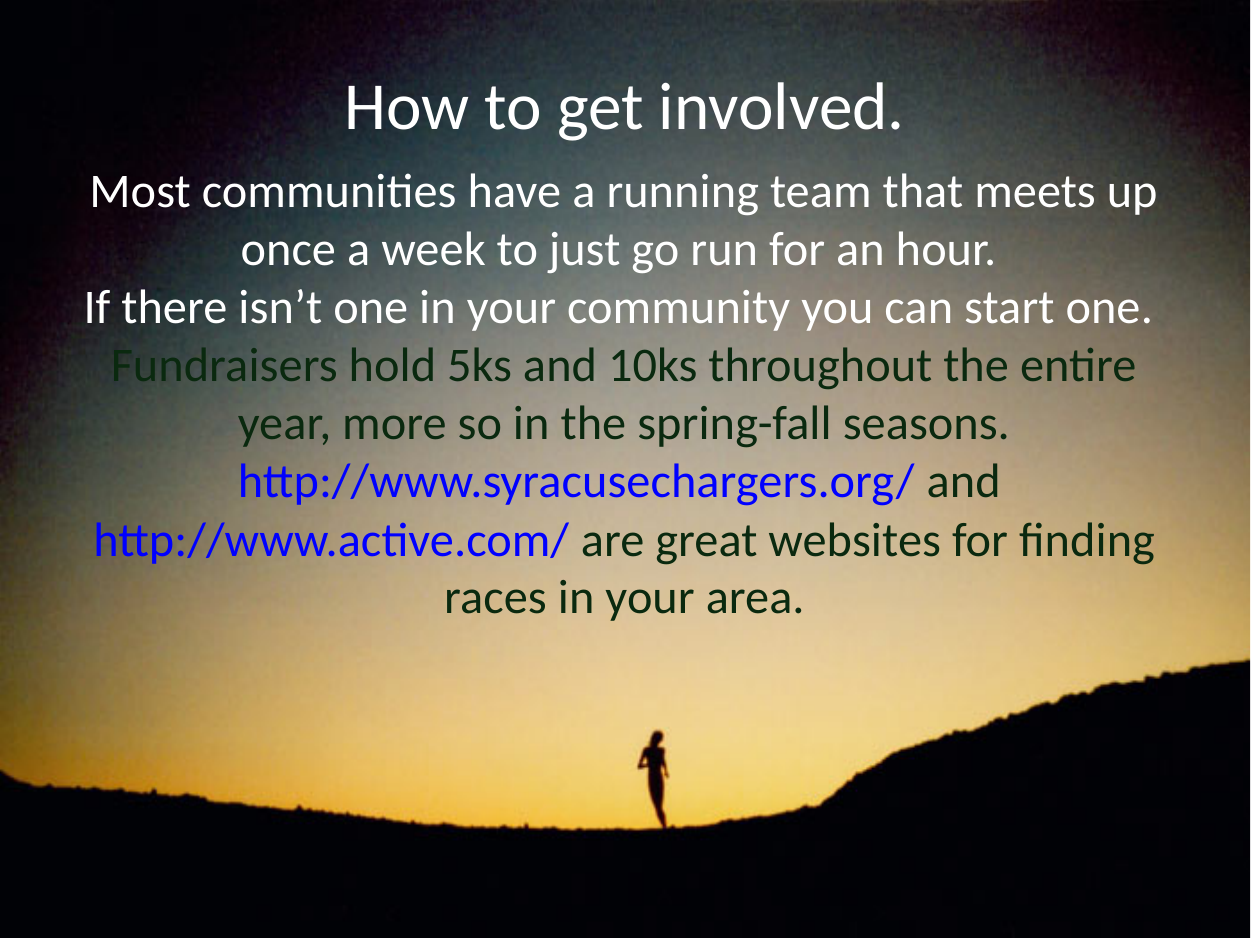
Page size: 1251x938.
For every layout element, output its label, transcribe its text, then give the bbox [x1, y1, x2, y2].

text_box Most communities have a running team that meets up once a week to just go run for an hour. If there isn’t one in your community you can start one. Fundraisers hold 5ks and 10ks throughout the entire year, more so in the spring-fall seasons. http://www.syracusechargers.org/ and http://www.active.com/ are great websites for finding races in your area. [62, 151, 1188, 632]
text_box How to get involved. [62, 55, 1188, 151]
picture [0, 0, 1251, 938]
